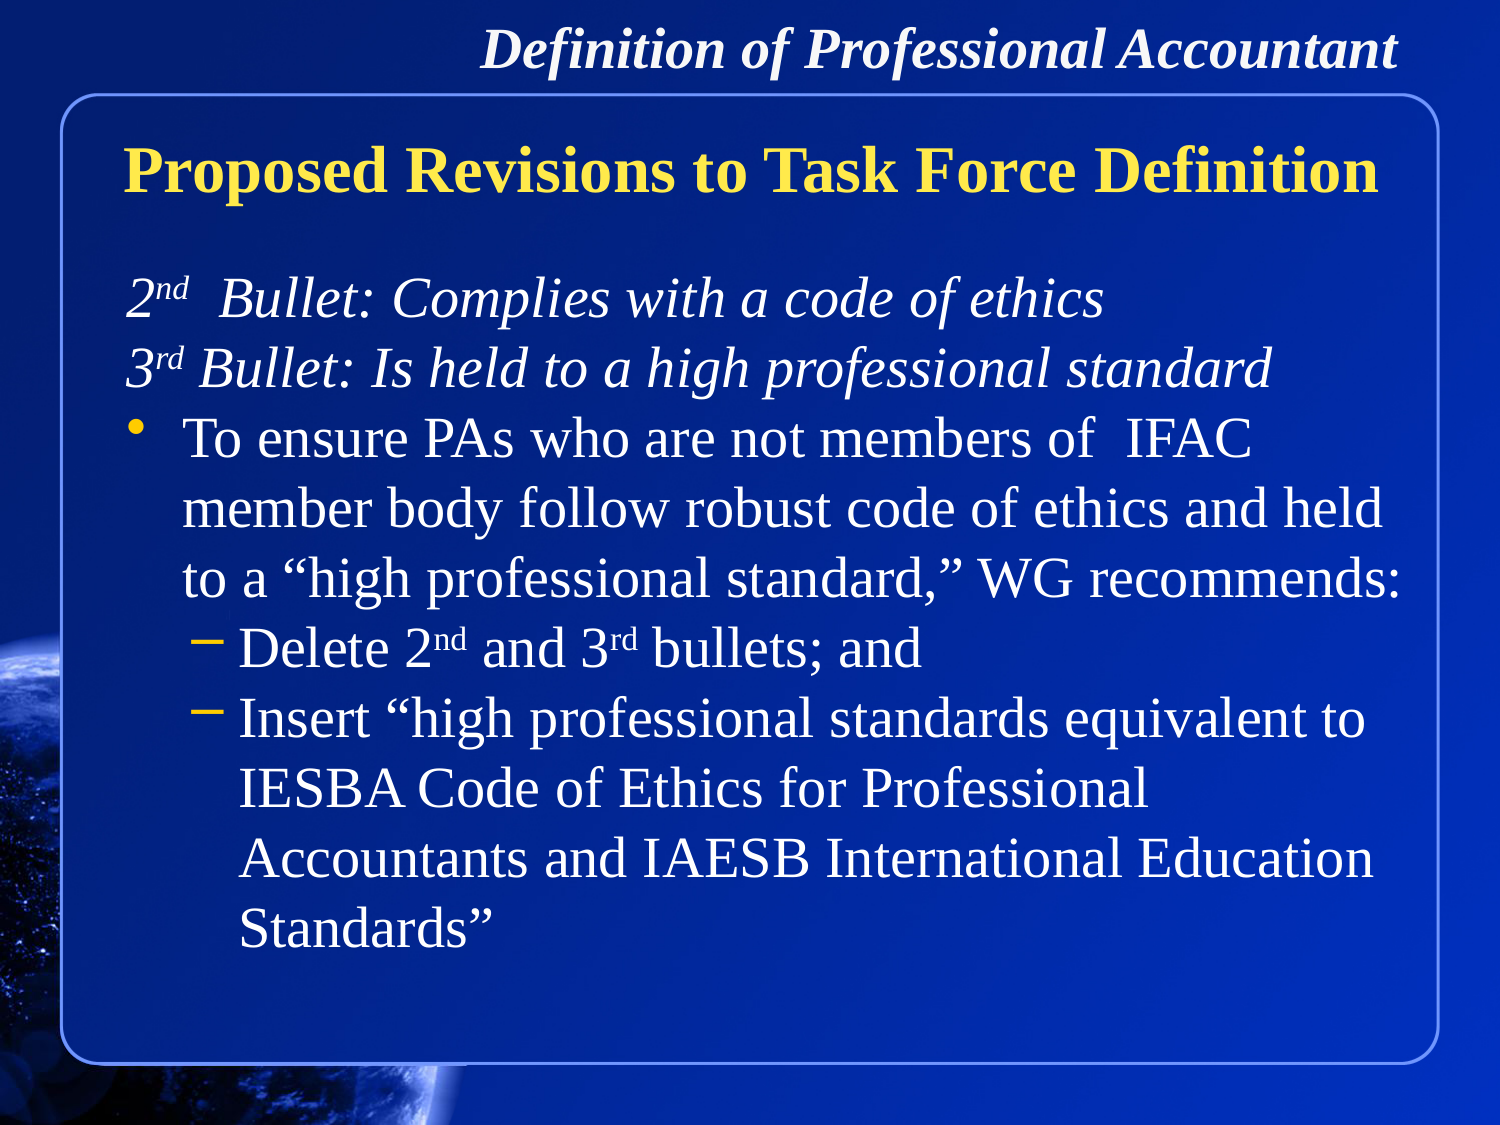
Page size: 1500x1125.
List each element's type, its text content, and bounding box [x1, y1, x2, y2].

picture [0, 0, 1500, 1125]
list Proposed Revisions to Task Force Definition [107, 118, 1411, 215]
list 2nd Bullet: Complies with a code of ethics 3rd Bullet: Is held to a high professional standard To ensure PAs who are not members of IFAC member body follow robust code of ethics and held to a “high professional standard,” WG recommends: Delete 2nd and 3rd bullets; and Insert “high professional standards equivalent to IESBA Code of Ethics for Professional Accountants and IAESB International Education Standards” [110, 251, 1426, 1068]
title Definition of Professional Accountant [149, 0, 1414, 92]
